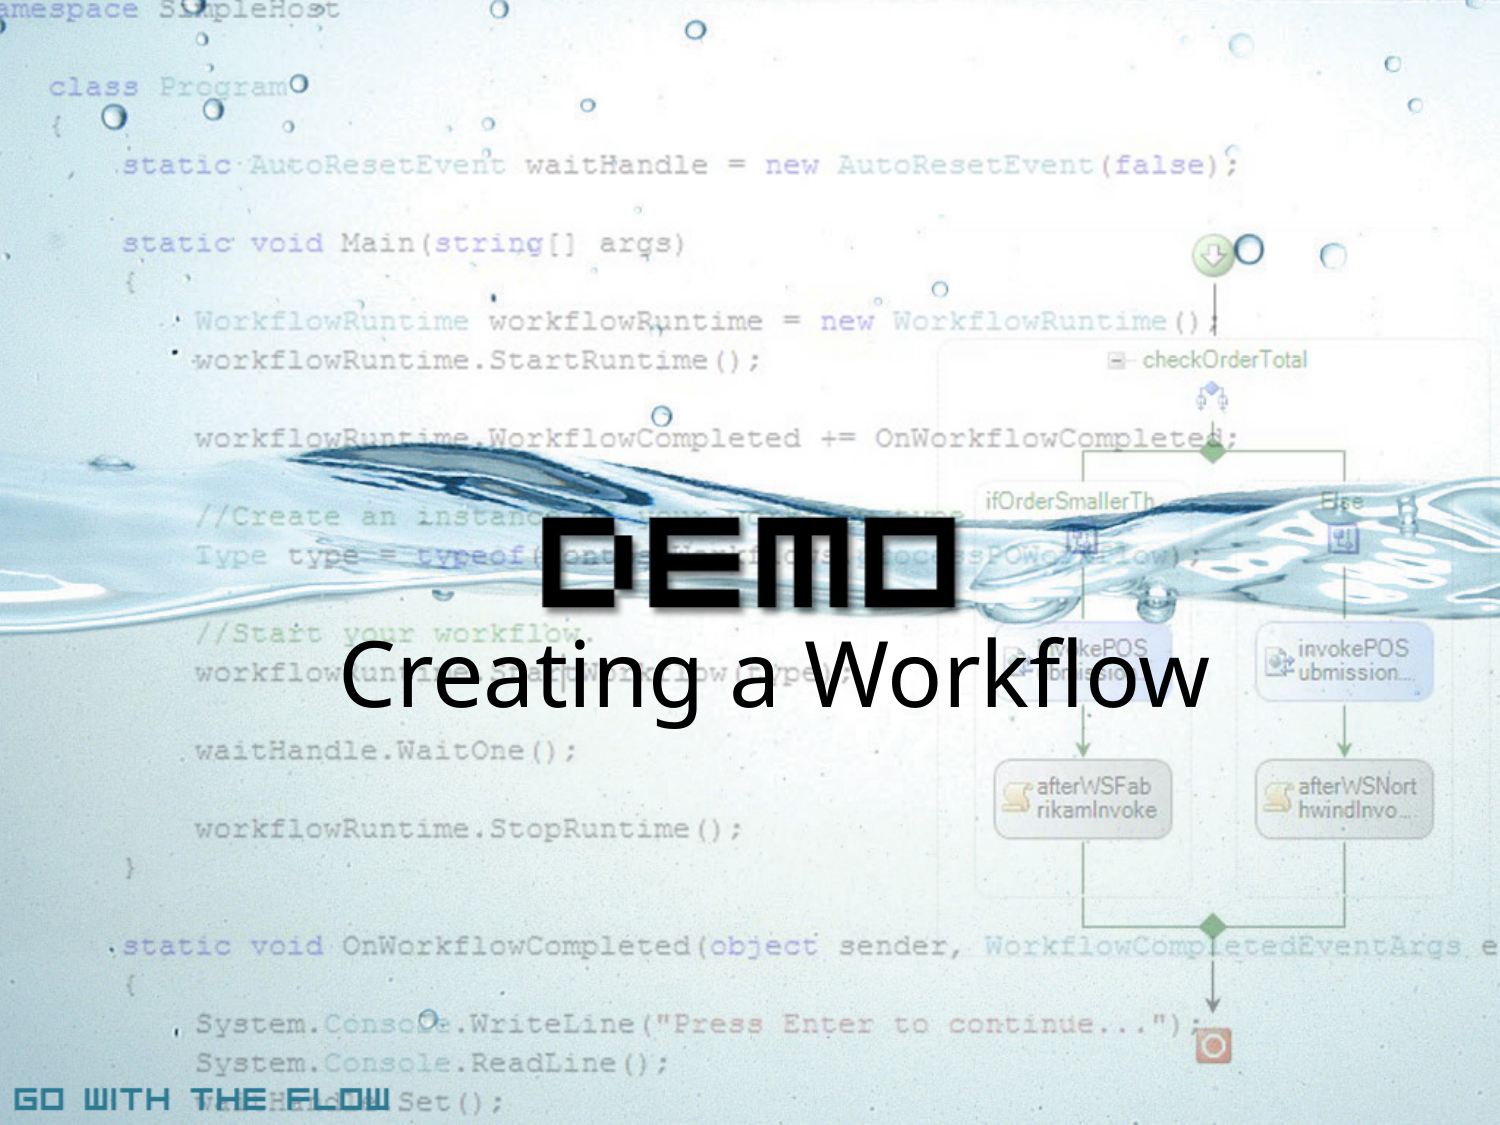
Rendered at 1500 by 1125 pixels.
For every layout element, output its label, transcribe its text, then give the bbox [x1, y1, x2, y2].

picture [0, 0, 1500, 1125]
title Creating a Workflow [137, 549, 1413, 792]
